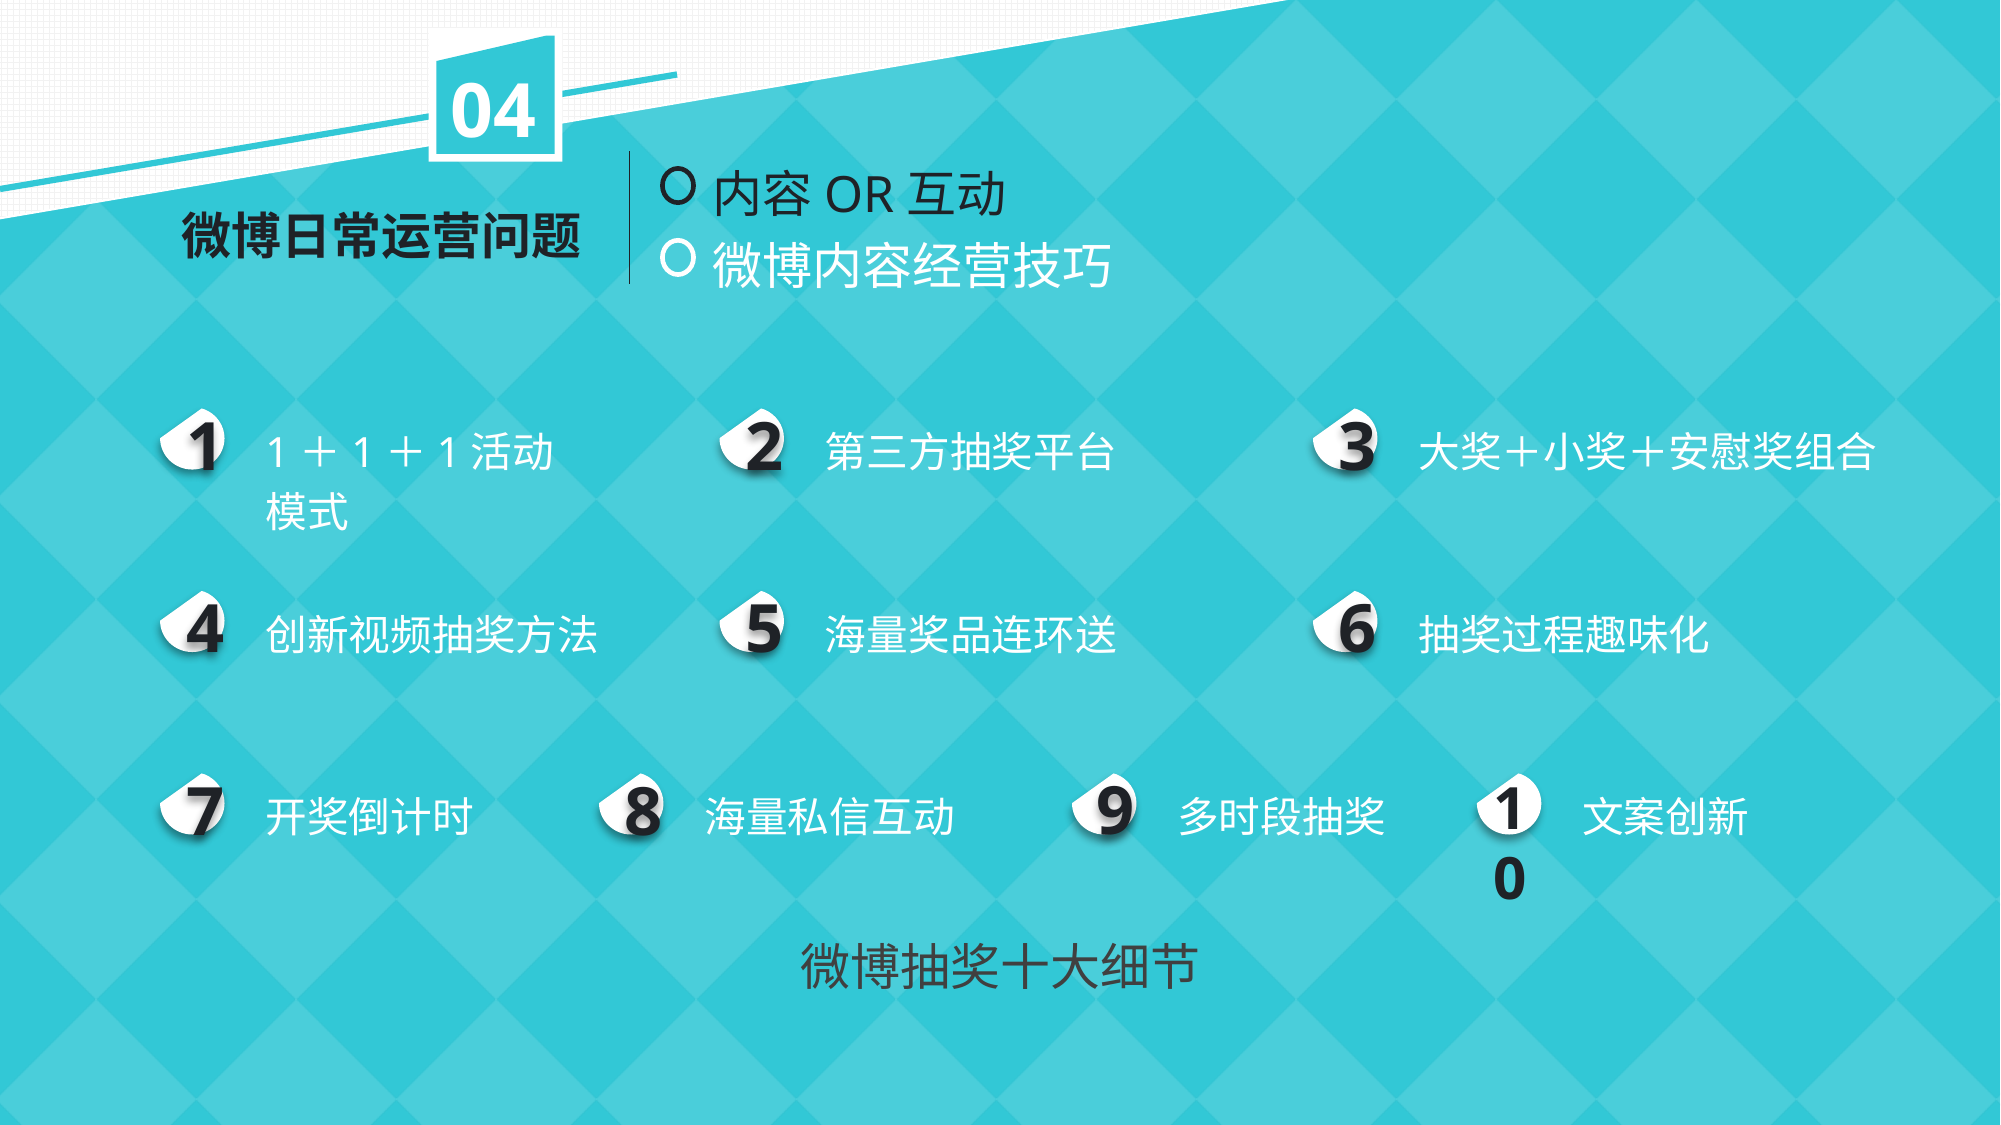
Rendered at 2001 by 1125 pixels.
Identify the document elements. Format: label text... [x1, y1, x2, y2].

text_box 5 [730, 578, 781, 674]
text_box 内容OR互动 微博内容经营技巧 [697, 143, 1924, 302]
text_box [718, 616, 724, 639]
text_box [661, 167, 695, 204]
text_box 微博抽奖十大细节 [492, 928, 1508, 1004]
text_box 海量私信互动 [689, 773, 1075, 849]
text_box [0, 189, 179, 220]
text_box 大奖＋小奖＋安慰奖组合 [1403, 408, 1924, 484]
text_box [718, 433, 724, 457]
text_box [661, 239, 695, 276]
text_box [159, 799, 164, 821]
text_box [597, 799, 603, 821]
text_box 1＋1＋1活动模式 [250, 408, 611, 544]
text_box 7 [171, 761, 222, 856]
text_box 抽奖过程趣味化 [1403, 591, 1924, 667]
text_box 多时段抽奖 [1162, 773, 1431, 849]
text_box 开奖倒计时 [250, 773, 603, 849]
text_box 微博日常运营问题 [80, 196, 597, 272]
text_box 2 [730, 396, 781, 491]
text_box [0, 27, 678, 189]
text_box 4 [171, 578, 222, 674]
text_box 8 [610, 761, 660, 856]
text_box 第三方抽奖平台 [810, 408, 1204, 484]
text_box [1311, 434, 1317, 456]
text_box [159, 616, 164, 638]
text_box [1311, 616, 1317, 638]
text_box [1070, 799, 1075, 819]
text_box 创新视频抽奖方法 [250, 591, 663, 667]
text_box 10 [1478, 763, 1574, 919]
text_box 海量奖品连环送 [810, 591, 1204, 667]
text_box [159, 434, 164, 456]
text_box [0, 0, 2000, 1125]
text_box [0, 0, 1288, 104]
text_box 9 [1082, 760, 1132, 856]
text_box 6 [1324, 578, 1374, 674]
text_box 1 [171, 396, 222, 491]
text_box 文案创新 [1574, 773, 1836, 849]
text_box 3 [1324, 396, 1374, 491]
